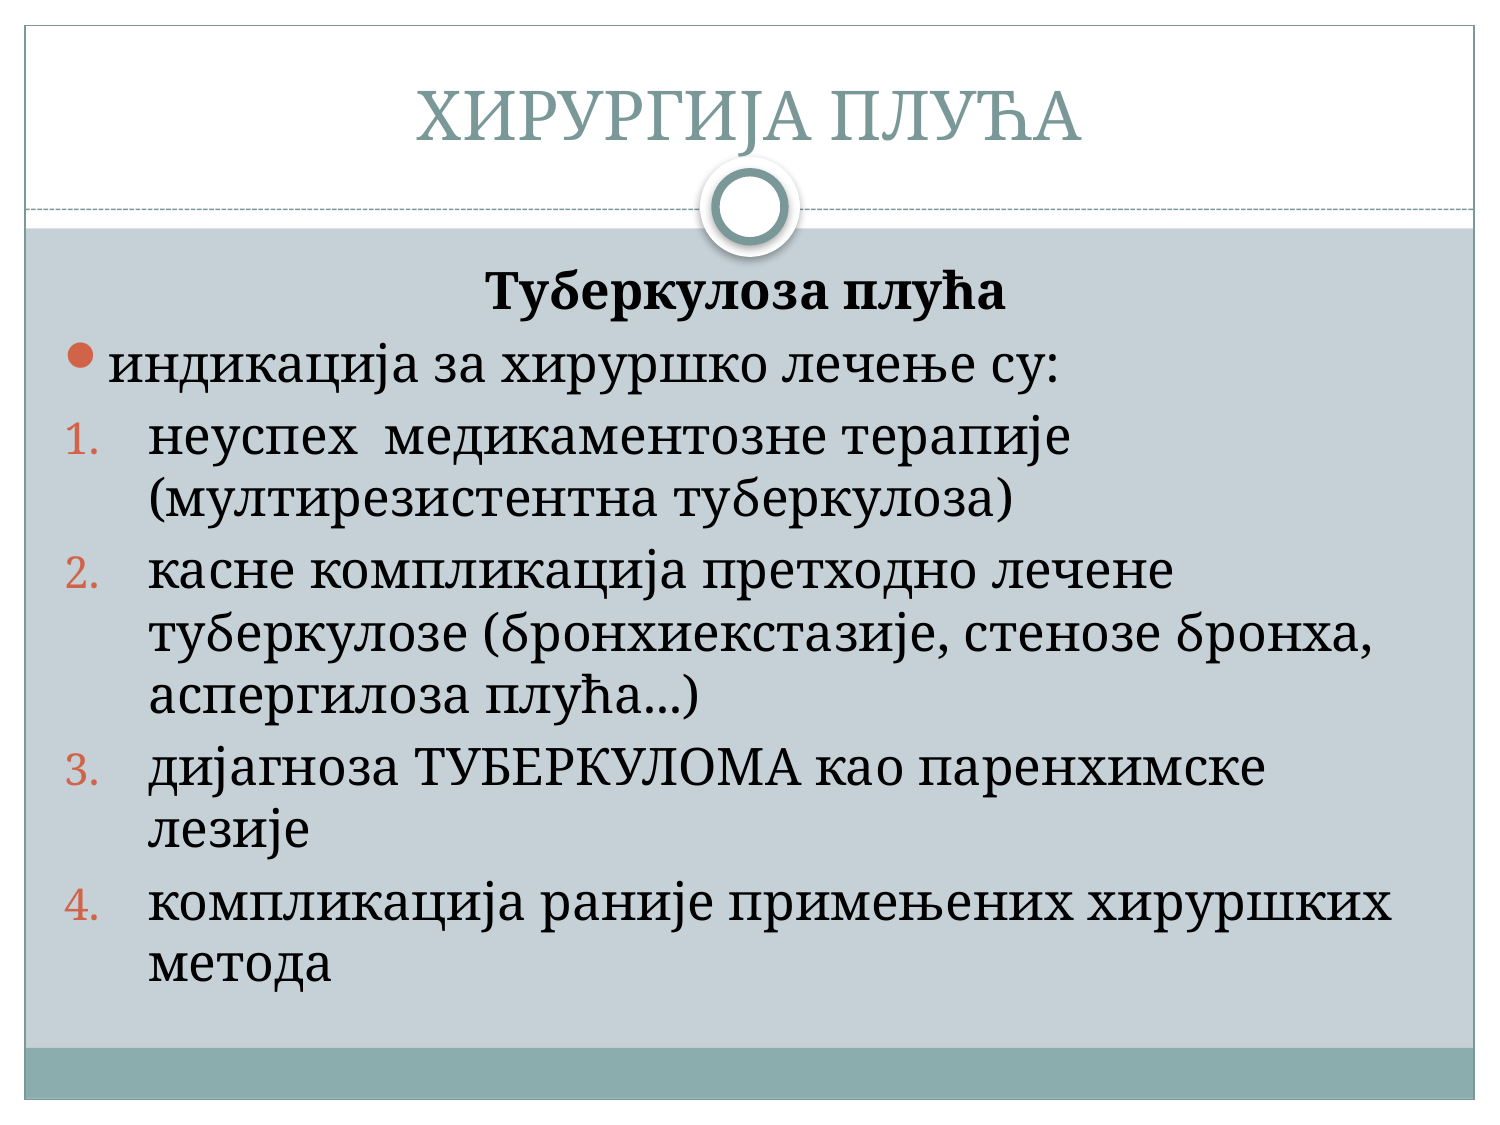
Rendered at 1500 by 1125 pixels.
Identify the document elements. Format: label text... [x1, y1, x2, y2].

list Туберкулоза плућа индикација за хируршко лечење су: неуспех медикаментозне терапије (мултирезистентна туберкулоза) касне компликација претходно лечене туберкулозе (бронхиекстазије, стенозе бронха, аспергилоза плућа...) дијагноза ТУБЕРКУЛОМА као паренхимске лезије компликација раније примењених хируршких метода [49, 250, 1445, 1001]
title ХИРУРГИЈА ПЛУЋА [49, 37, 1450, 162]
